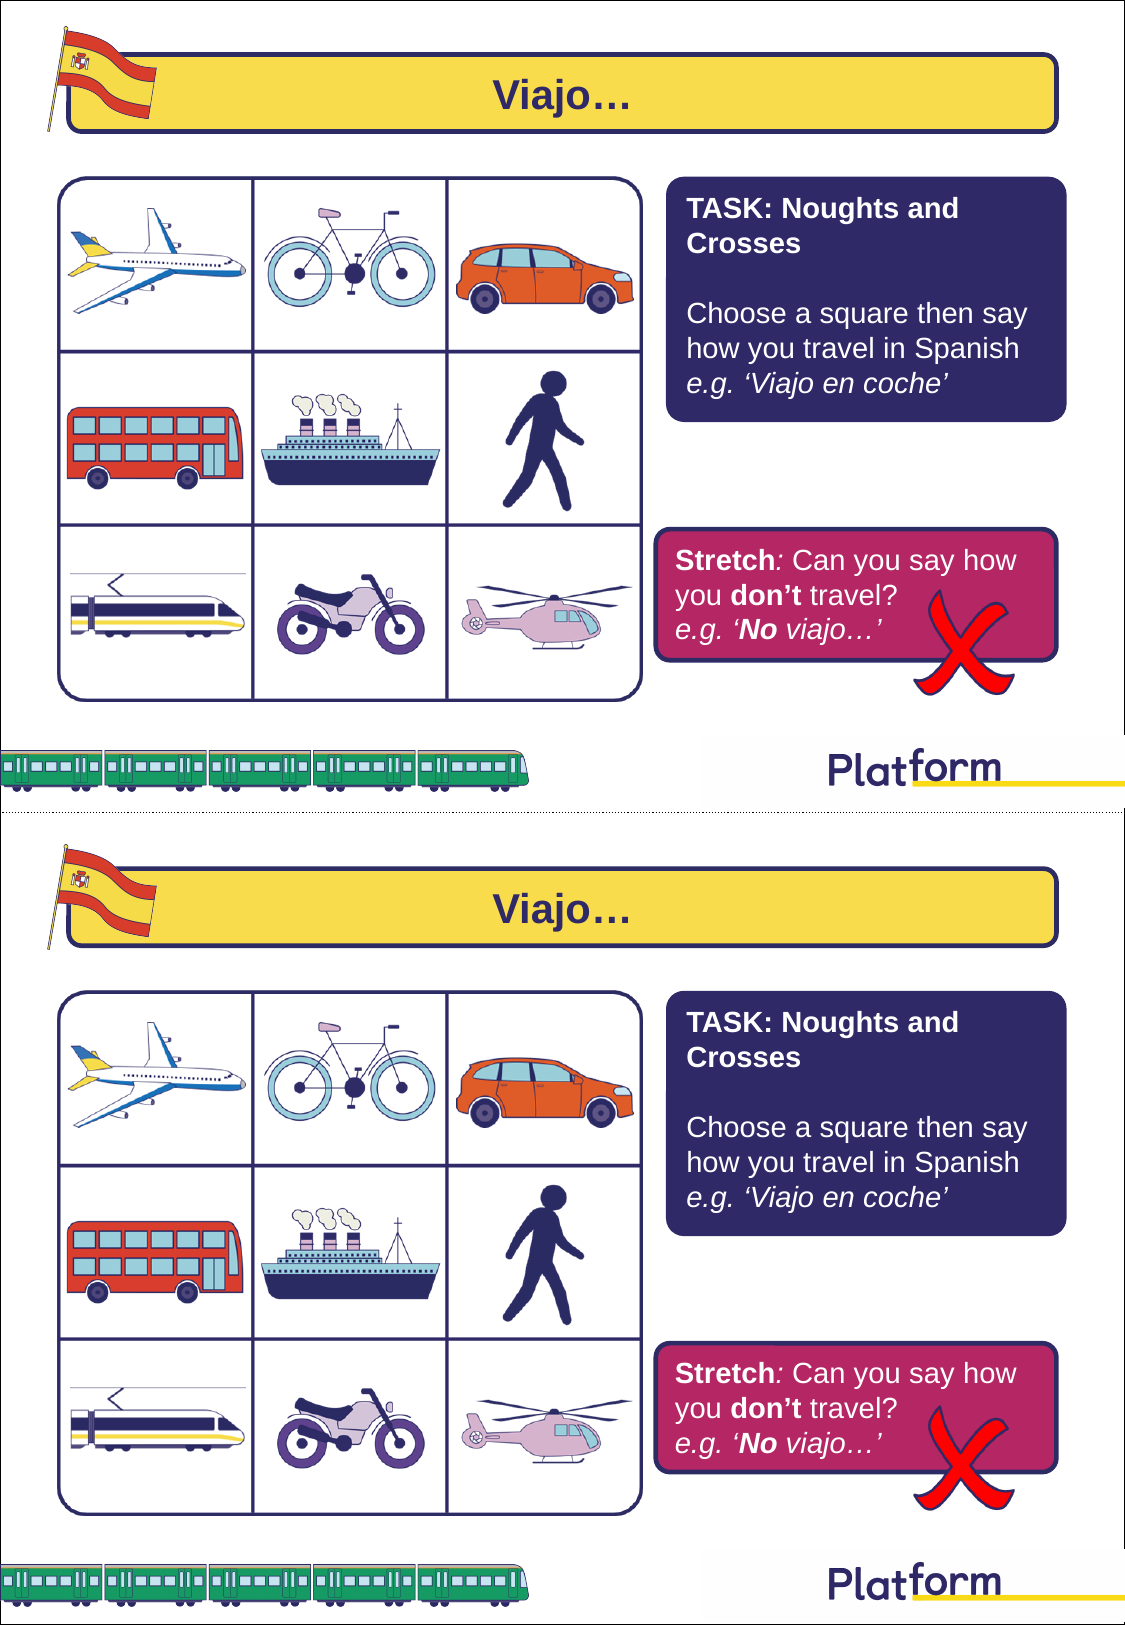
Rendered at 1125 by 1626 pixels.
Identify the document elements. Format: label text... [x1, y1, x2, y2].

table_cell [1, 812, 1124, 1624]
picture [0, 1564, 529, 1607]
picture [702, 1549, 1125, 1622]
text_box Viajo… [163, 868, 1057, 946]
text_box Stretch: Can you say how you don’t travel? e.g. ‘No viajo…’ [655, 1343, 1057, 1473]
picture [46, 26, 158, 132]
picture [46, 844, 158, 950]
table_header [1, 1, 1124, 812]
text_box Stretch: Can you say how you don’t travel? e.g. ‘No viajo…’ [655, 529, 1057, 661]
text_box TASK: Noughts and Crosses Choose a square then say how you travel in Spanish e.g. ‘Viajo en coche’ [665, 990, 1067, 1237]
text_box Viajo… [163, 54, 1057, 132]
picture [913, 1405, 1015, 1512]
picture [53, 990, 644, 1516]
text_box TASK: Noughts and Crosses Choose a square then say how you travel in Spanish e.g. ‘Viajo en coche’ [665, 176, 1067, 423]
picture [53, 176, 644, 702]
picture [0, 750, 529, 793]
picture [913, 589, 1015, 696]
picture [702, 735, 1125, 808]
